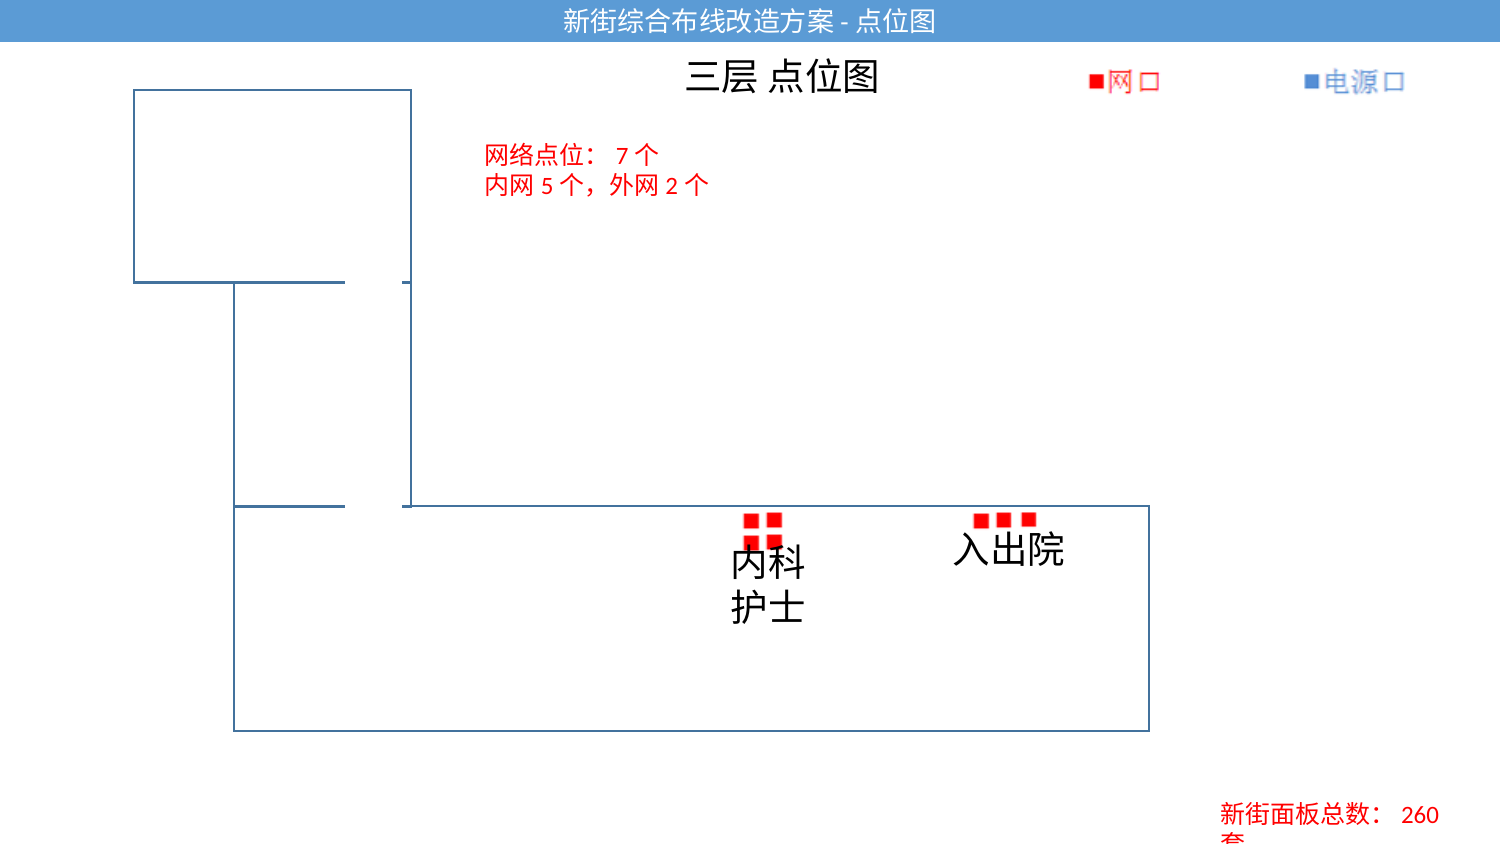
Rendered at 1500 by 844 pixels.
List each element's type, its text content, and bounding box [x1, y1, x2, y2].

picture [971, 509, 991, 532]
text_box 新街面板总数：260套 [1205, 791, 1476, 844]
picture [741, 509, 761, 554]
picture [993, 508, 1013, 531]
text_box 三层 点位图 [643, 45, 921, 90]
picture [764, 508, 784, 553]
picture [1019, 508, 1038, 530]
text_box 新街综合布线改造方案-点位图 [0, 0, 1500, 43]
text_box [133, 90, 1150, 731]
picture [1064, 54, 1430, 114]
